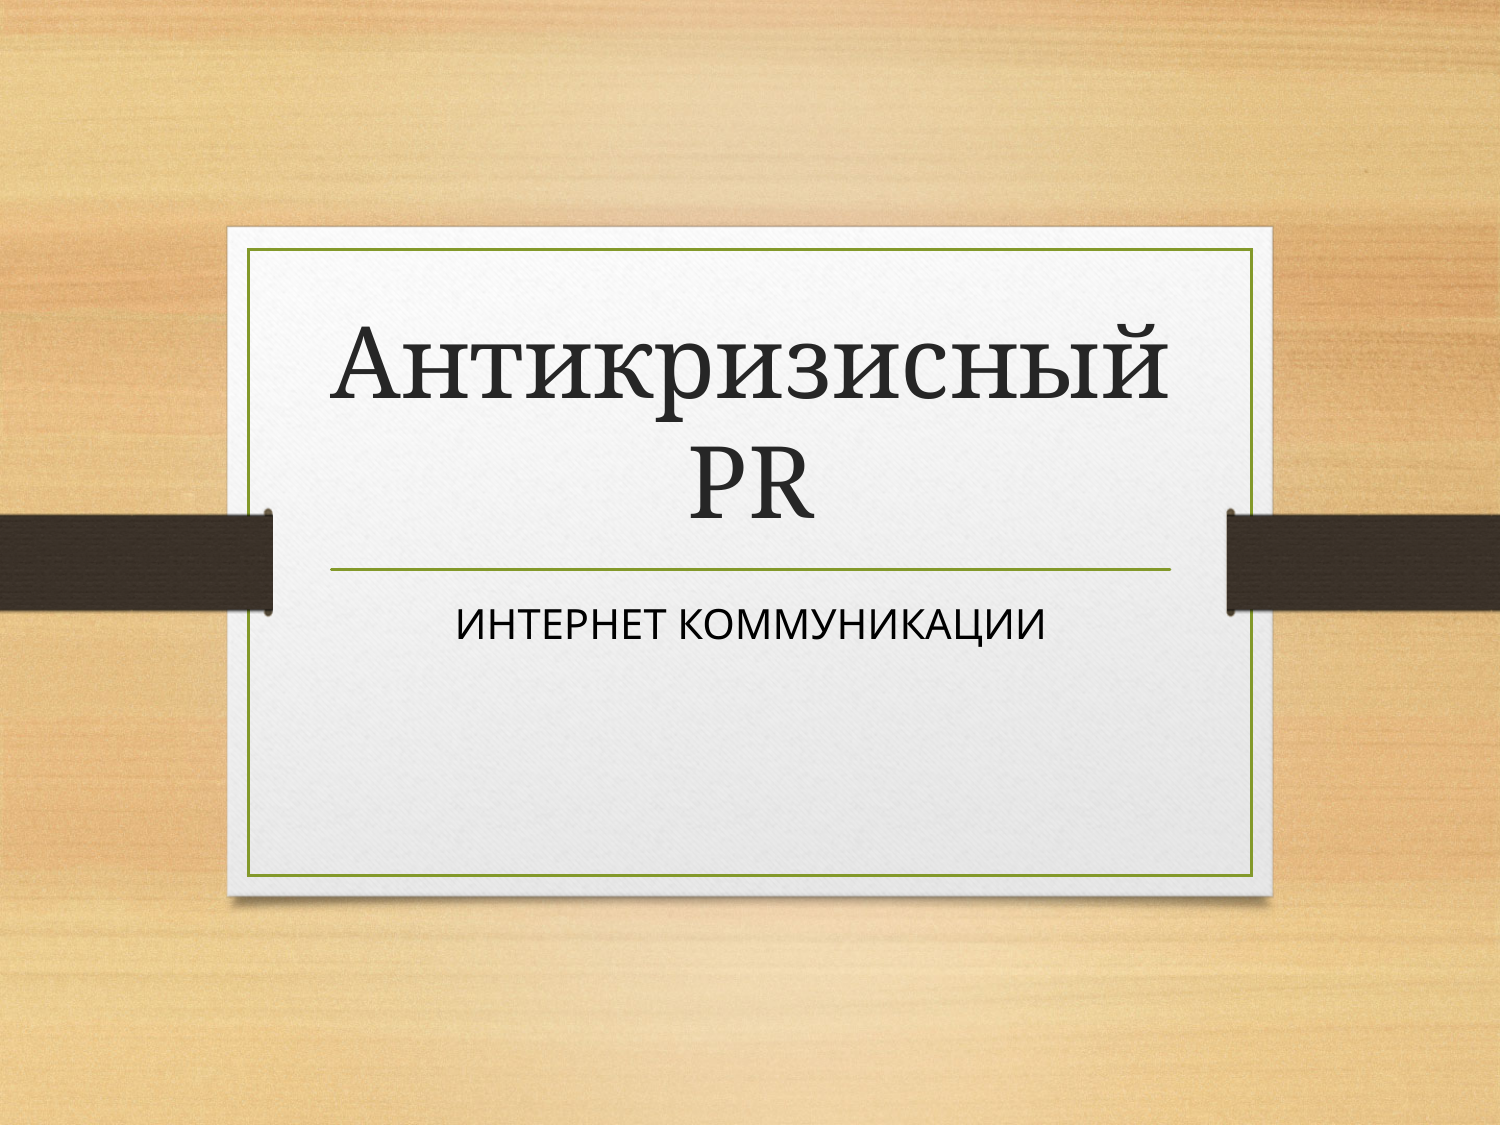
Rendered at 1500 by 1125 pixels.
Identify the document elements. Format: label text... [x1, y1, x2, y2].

subtitle ИНТЕРНЕТ КОММУНИКАЦИИ [315, 590, 1187, 817]
title Антикризисный PR [315, 297, 1187, 546]
picture [0, 0, 1500, 1125]
